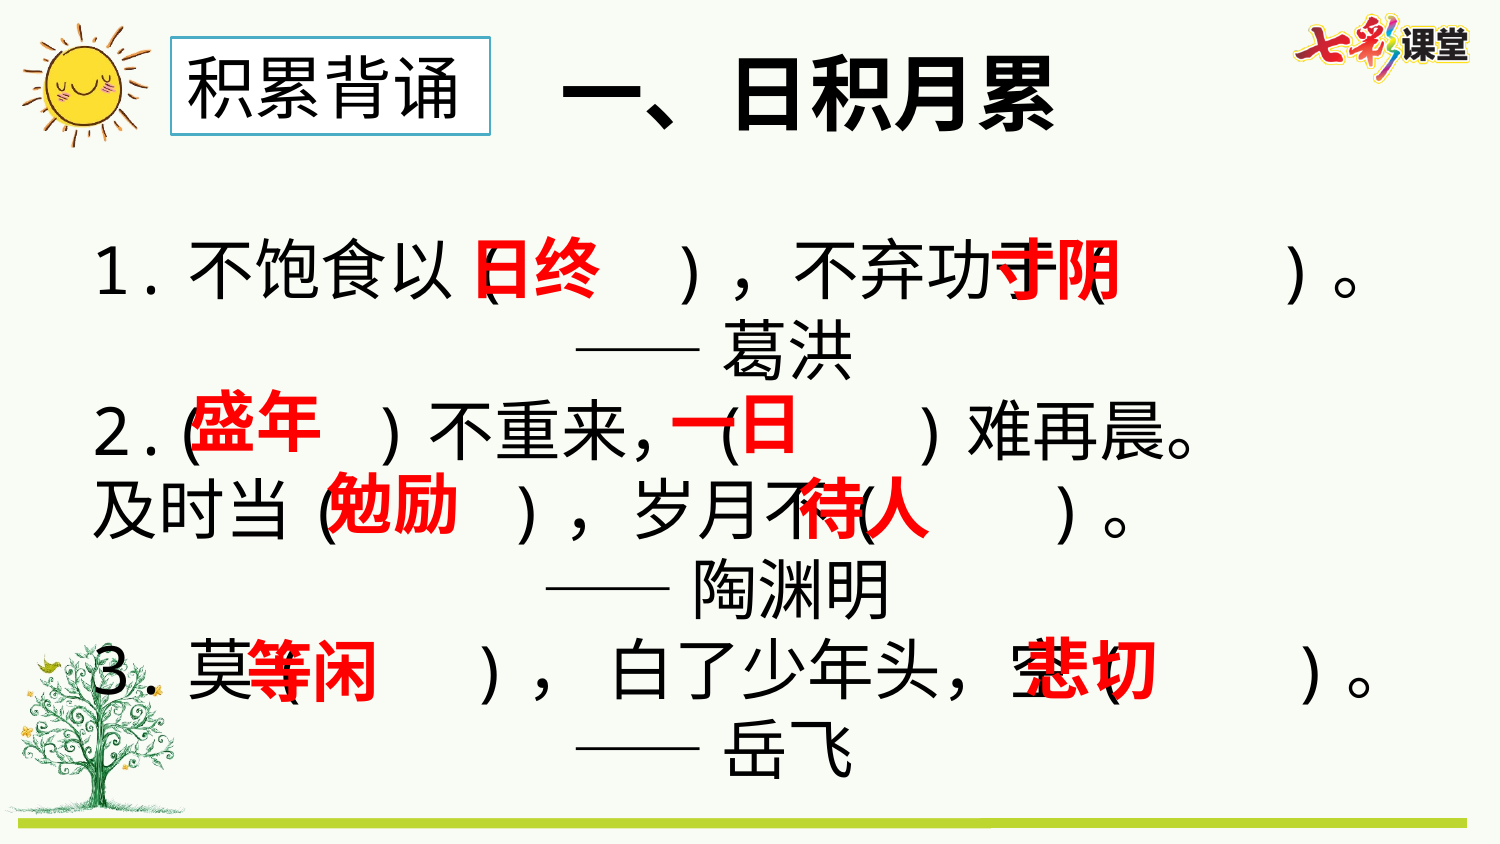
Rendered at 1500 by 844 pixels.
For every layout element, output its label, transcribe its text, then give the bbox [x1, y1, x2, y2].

text_box 日终 [453, 219, 632, 314]
picture [0, 608, 76, 844]
text_box 待人 [783, 459, 962, 555]
picture [0, 0, 173, 172]
picture [1291, 9, 1472, 87]
text_box 盛年 [175, 372, 354, 467]
text_box 悲切 [1009, 620, 1201, 715]
text_box 一、日积月累 [545, 33, 1075, 149]
text_box 积累背诵 [170, 36, 491, 136]
text_box 1.不饱食以( )，不弃功于( )。 ——葛洪 2.( )不重来，( )难再晨。 及时当( )，岁月不( )。 ——陶渊明 3.莫( )， 白了少年头，空( )。 ——岳飞 [76, 220, 1500, 844]
text_box 勉励 [311, 454, 491, 550]
text_box 等闲 [231, 621, 430, 717]
text_box 一日 [655, 374, 834, 470]
text_box 寸阴 [974, 220, 1140, 316]
